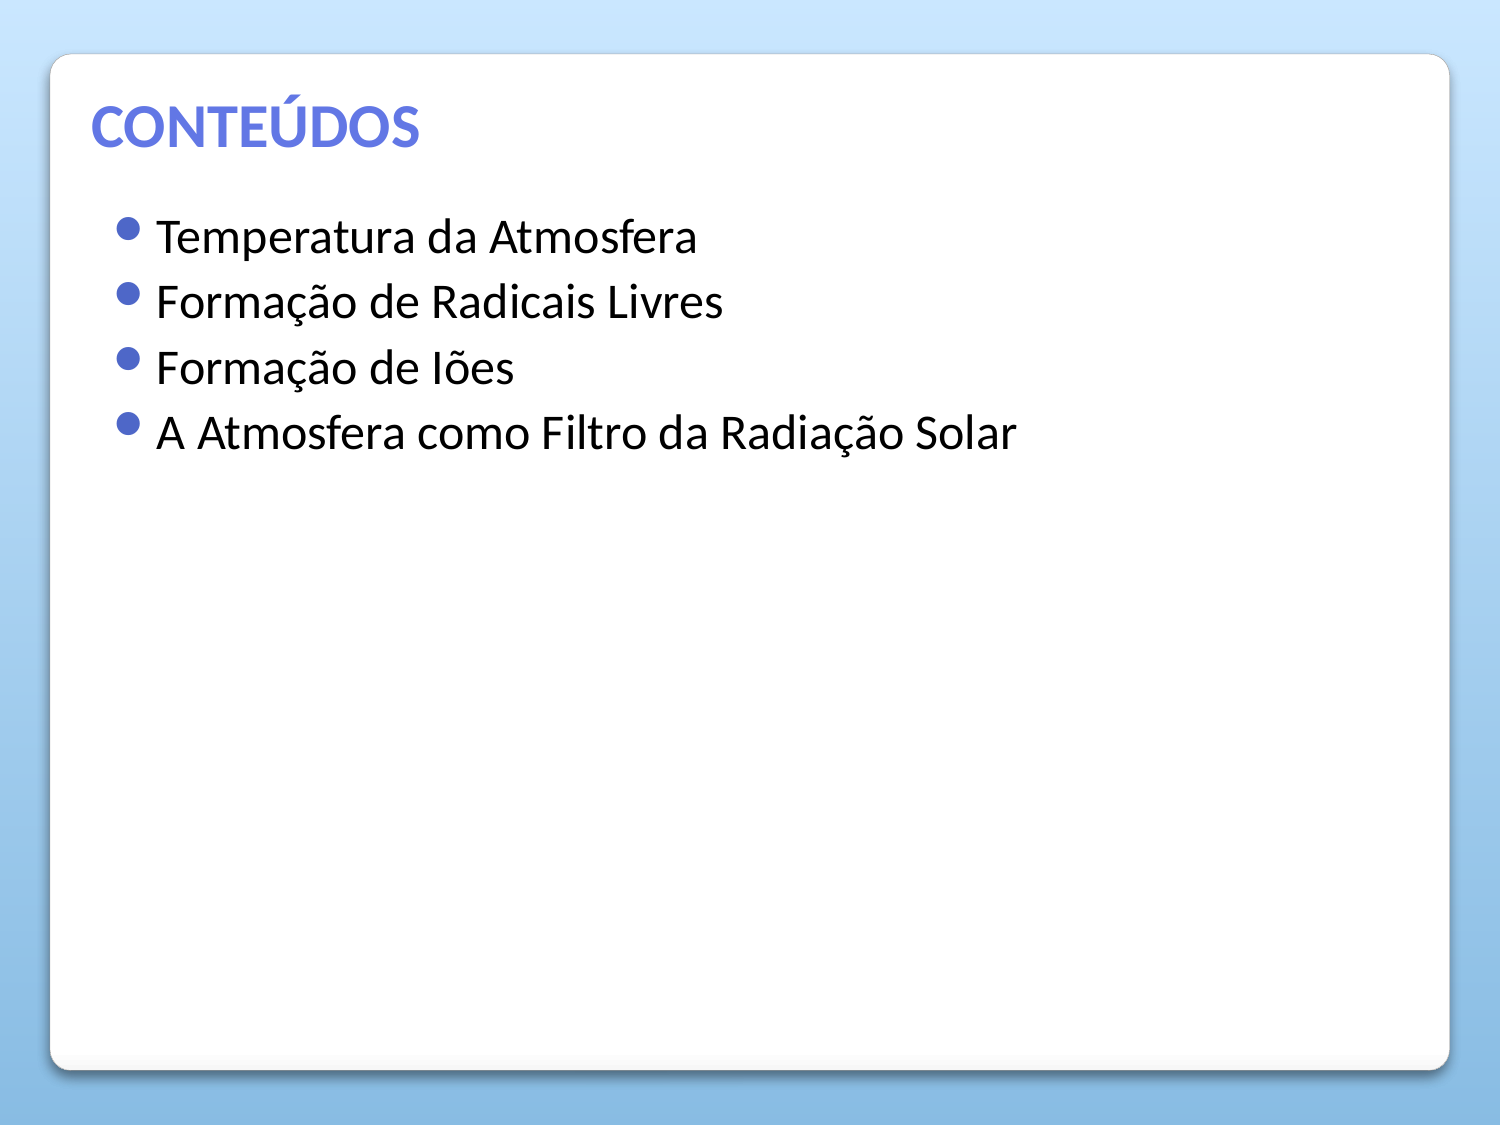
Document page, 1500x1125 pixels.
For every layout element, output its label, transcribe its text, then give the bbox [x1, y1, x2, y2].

text_box CONTEÚDOS [76, 78, 1412, 173]
text_box Temperatura da Atmosfera Formação de Radicais Livres Formação de Iões A Atmosfera como Filtro da Radiação Solar [98, 196, 1424, 1017]
